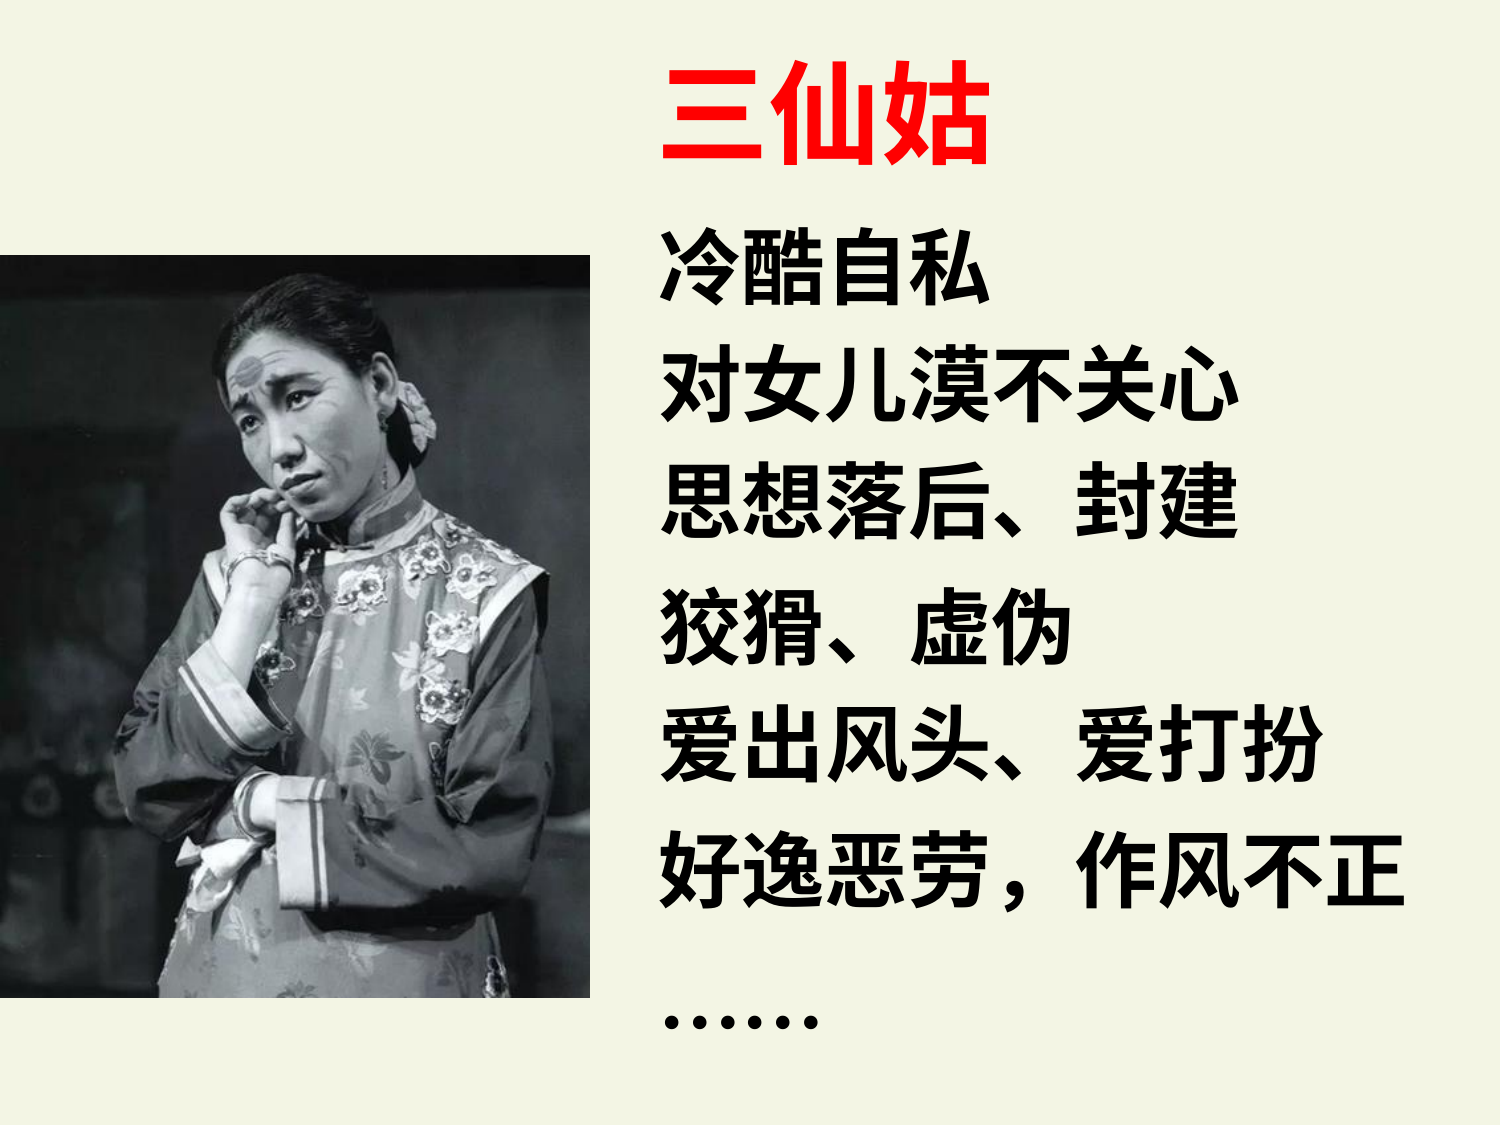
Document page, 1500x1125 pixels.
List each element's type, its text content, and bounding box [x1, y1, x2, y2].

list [0, 255, 590, 998]
text_box 冷酷自私 对女儿漠不关心 思想落后、封建 狡猾、虚伪 爱出风头、爱打扮 好逸恶劳，作风不正 …… [643, 208, 1489, 1047]
picture [0, 0, 1500, 1125]
title 三仙姑 [150, 25, 1500, 213]
